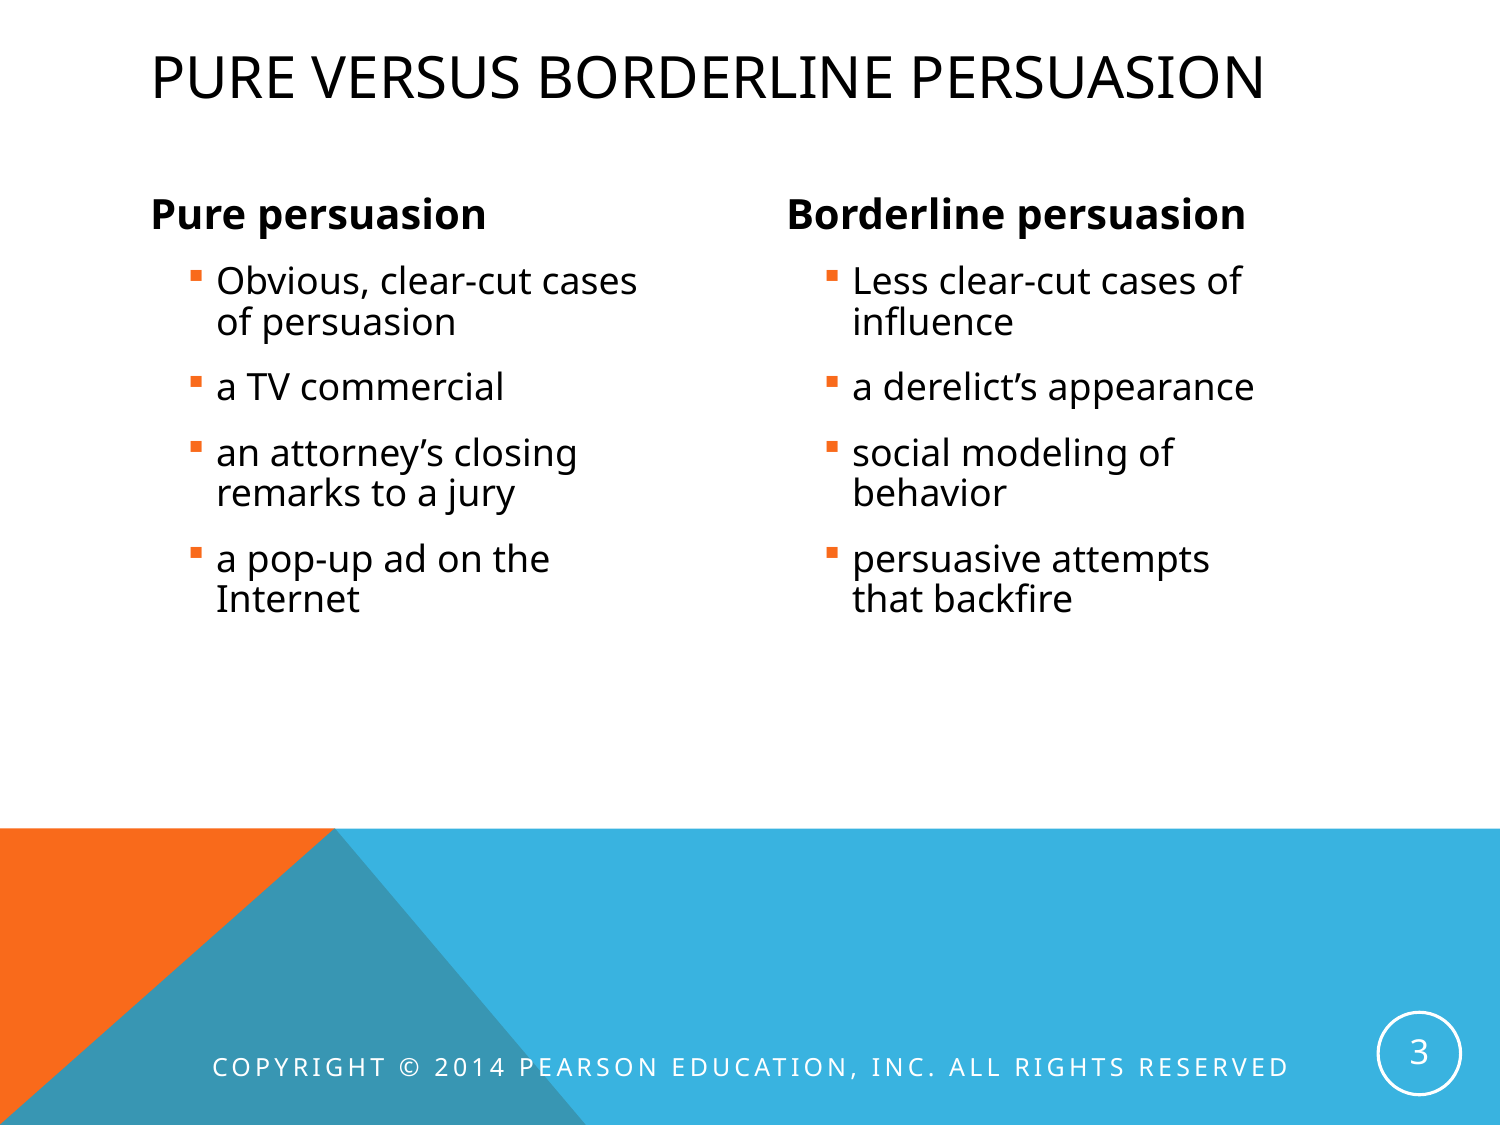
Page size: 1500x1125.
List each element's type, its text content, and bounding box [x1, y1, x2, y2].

footer Copyright © 2014 Pearson Education, Inc. All rights reserved [150, 1012, 1352, 1125]
list Pure persuasion Obvious, clear-cut cases of persuasion a TV commercial an attorney’s closing remarks to a jury a pop-up ad on the Internet [135, 179, 660, 789]
list Borderline persuasion Less clear-cut cases of influence a derelict’s appearance social modeling of behavior persuasive attempts that backfire [771, 179, 1296, 789]
slide_number 3 [1376, 1010, 1463, 1097]
title Pure versus borderline persuasion [135, 0, 1369, 150]
